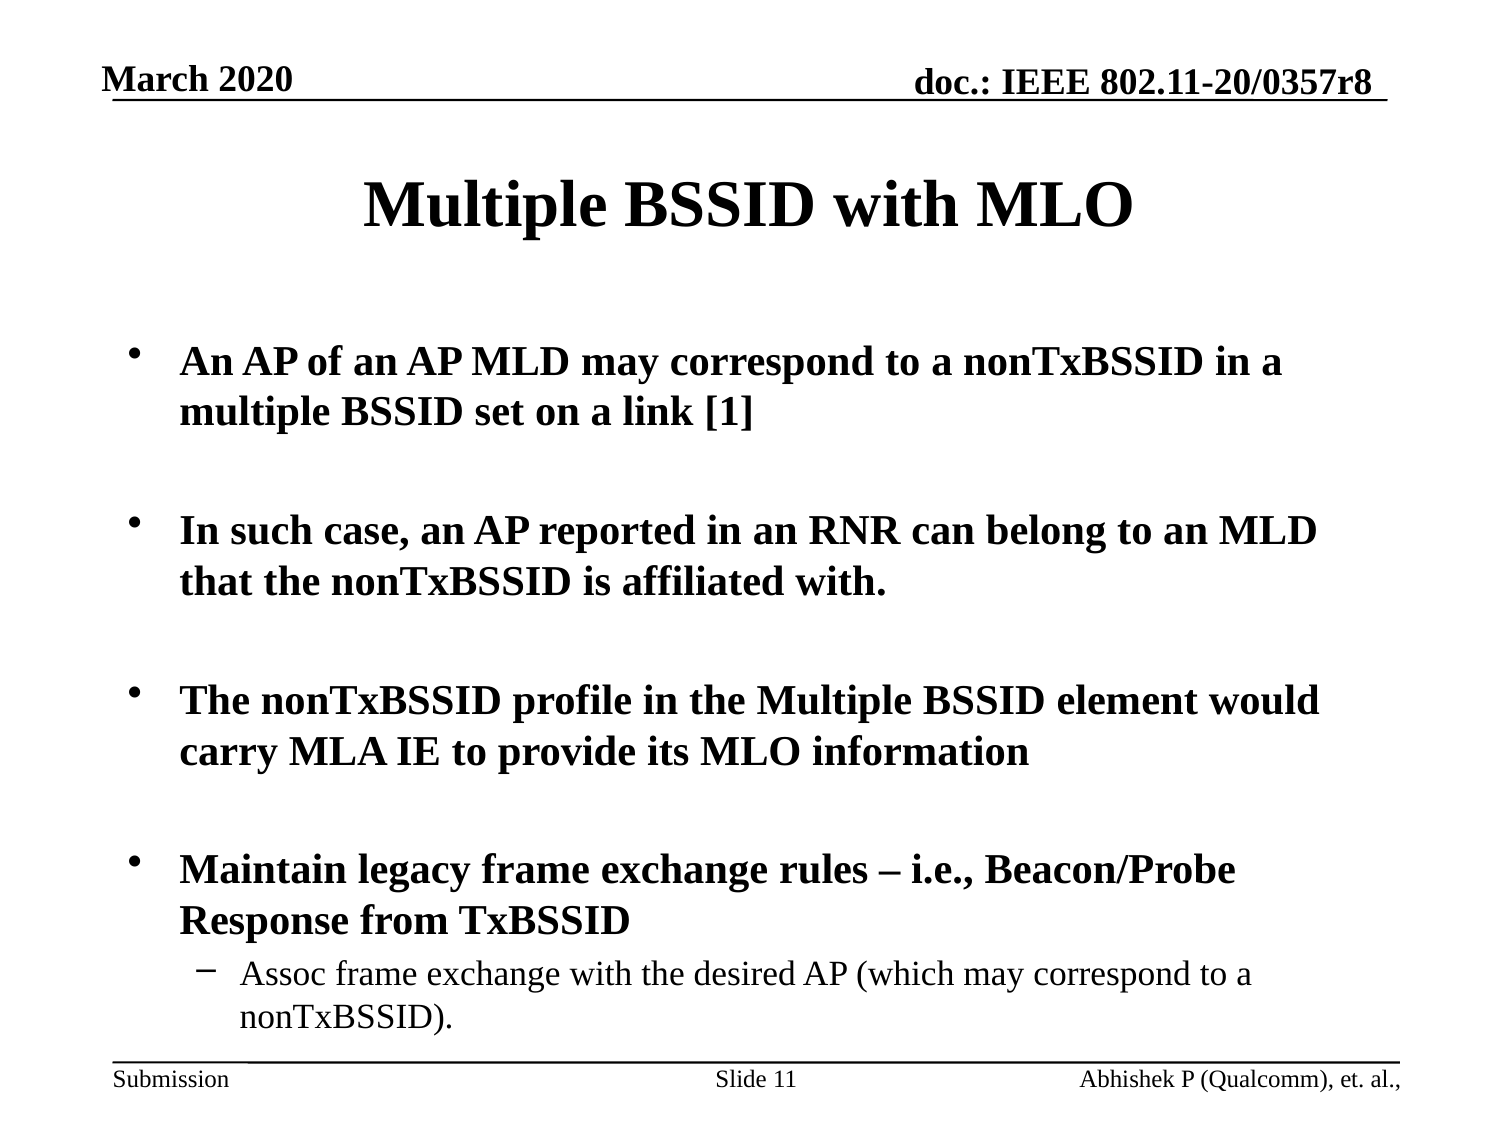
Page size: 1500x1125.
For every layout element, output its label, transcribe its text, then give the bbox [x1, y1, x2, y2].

title Multiple BSSID with MLO [112, 112, 1388, 288]
slide_number Slide 11 [712, 1061, 801, 1093]
footer Abhishek P (Qualcomm), et. al., [949, 1061, 1402, 1093]
list An AP of an AP MLD may correspond to a nonTxBSSID in a multiple BSSID set on a link [1] In such case, an AP reported in an RNR can belong to an MLD that the nonTxBSSID is affiliated with. The nonTxBSSID profile in the Multiple BSSID element would carry MLA IE to provide its MLO information Maintain legacy frame exchange rules – i.e., Beacon/Probe Response from TxBSSID Assoc frame exchange with the desired AP (which may correspond to a nonTxBSSID). [112, 324, 1402, 1049]
